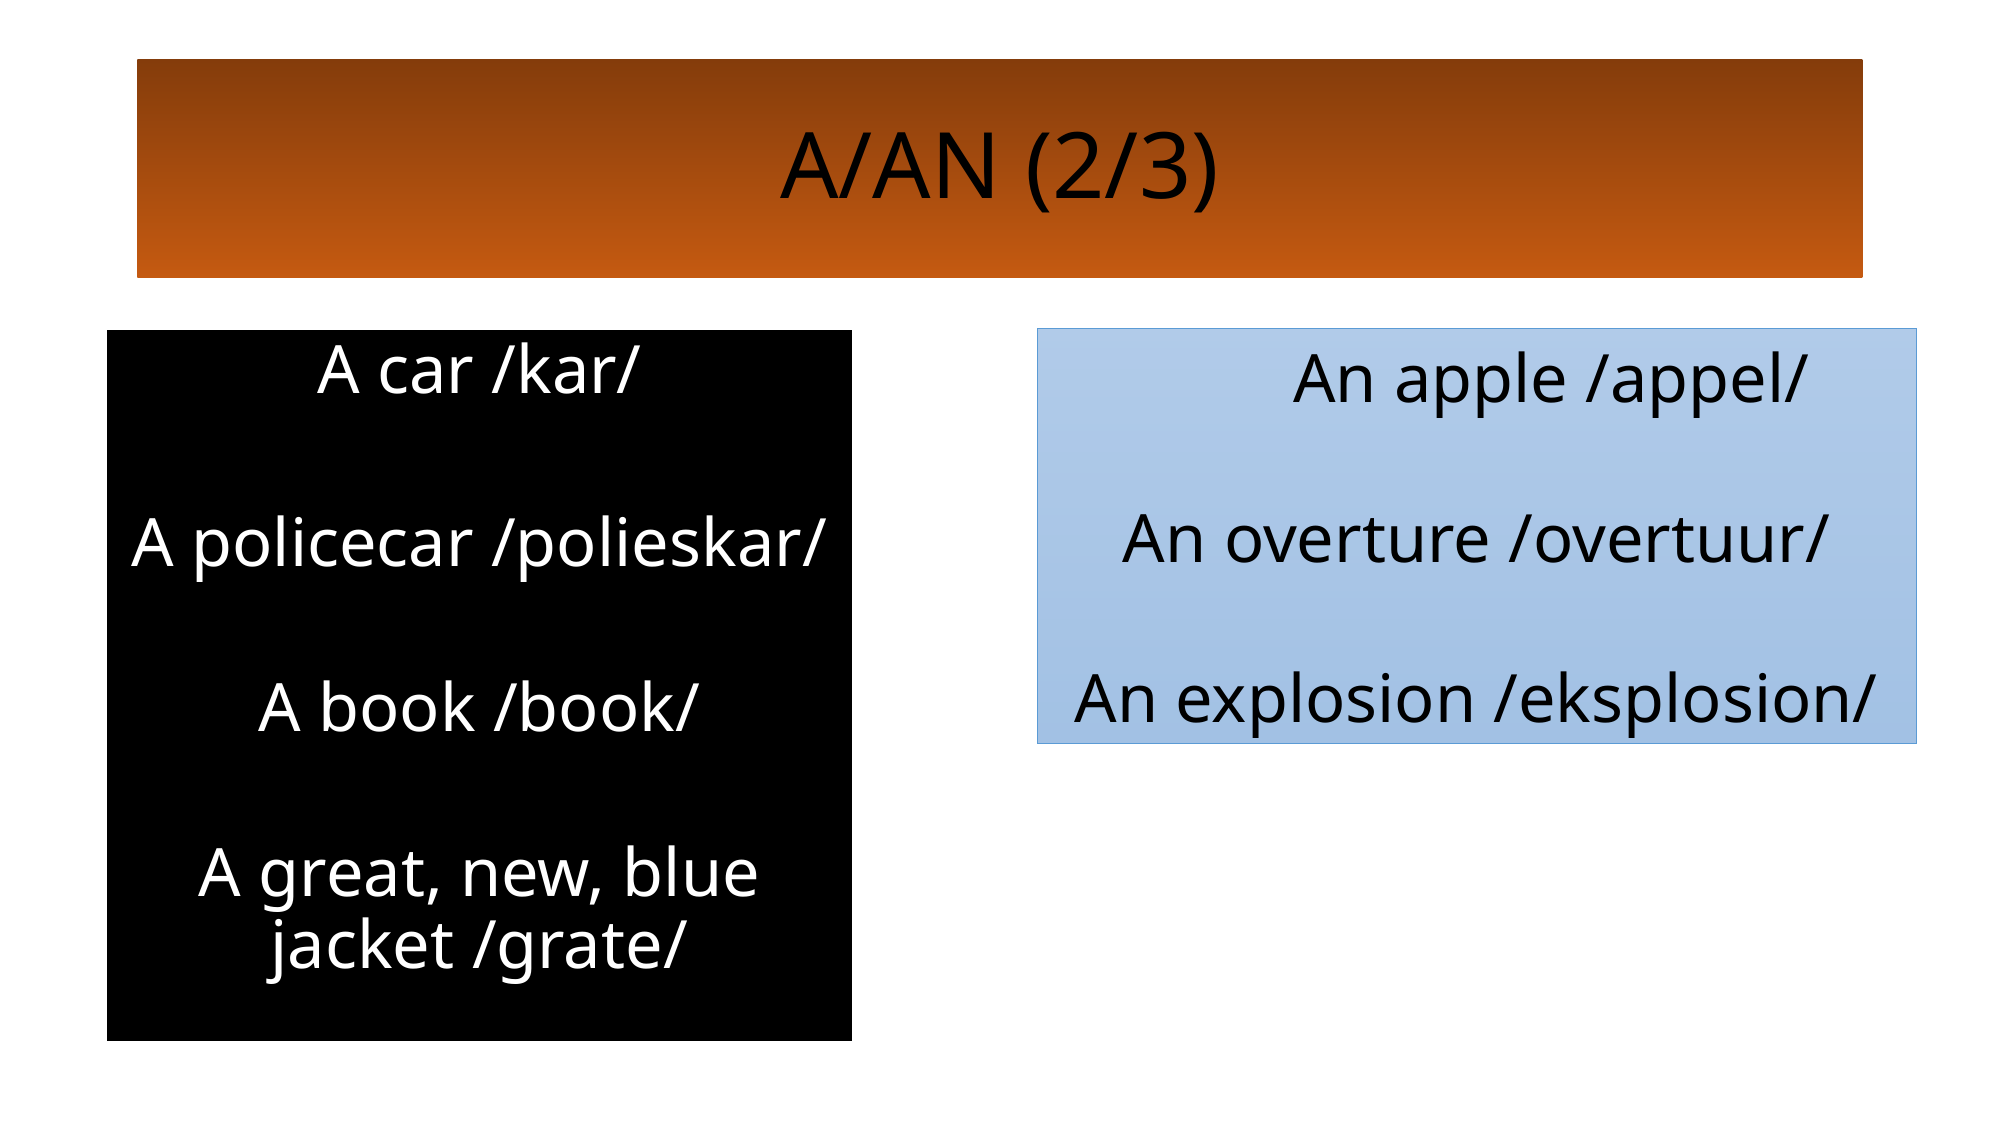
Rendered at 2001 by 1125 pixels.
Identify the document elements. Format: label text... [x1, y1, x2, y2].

list A car /kar/ A policecar /polieskar/ A book /book/ A great, new, blue jacket /grate/ [104, 327, 855, 1044]
text_box An apple /appel/ An overture /overtuur/ An explosion /eksplosion/ [1037, 328, 1917, 744]
title A/AN (2/3) [137, 59, 1863, 278]
